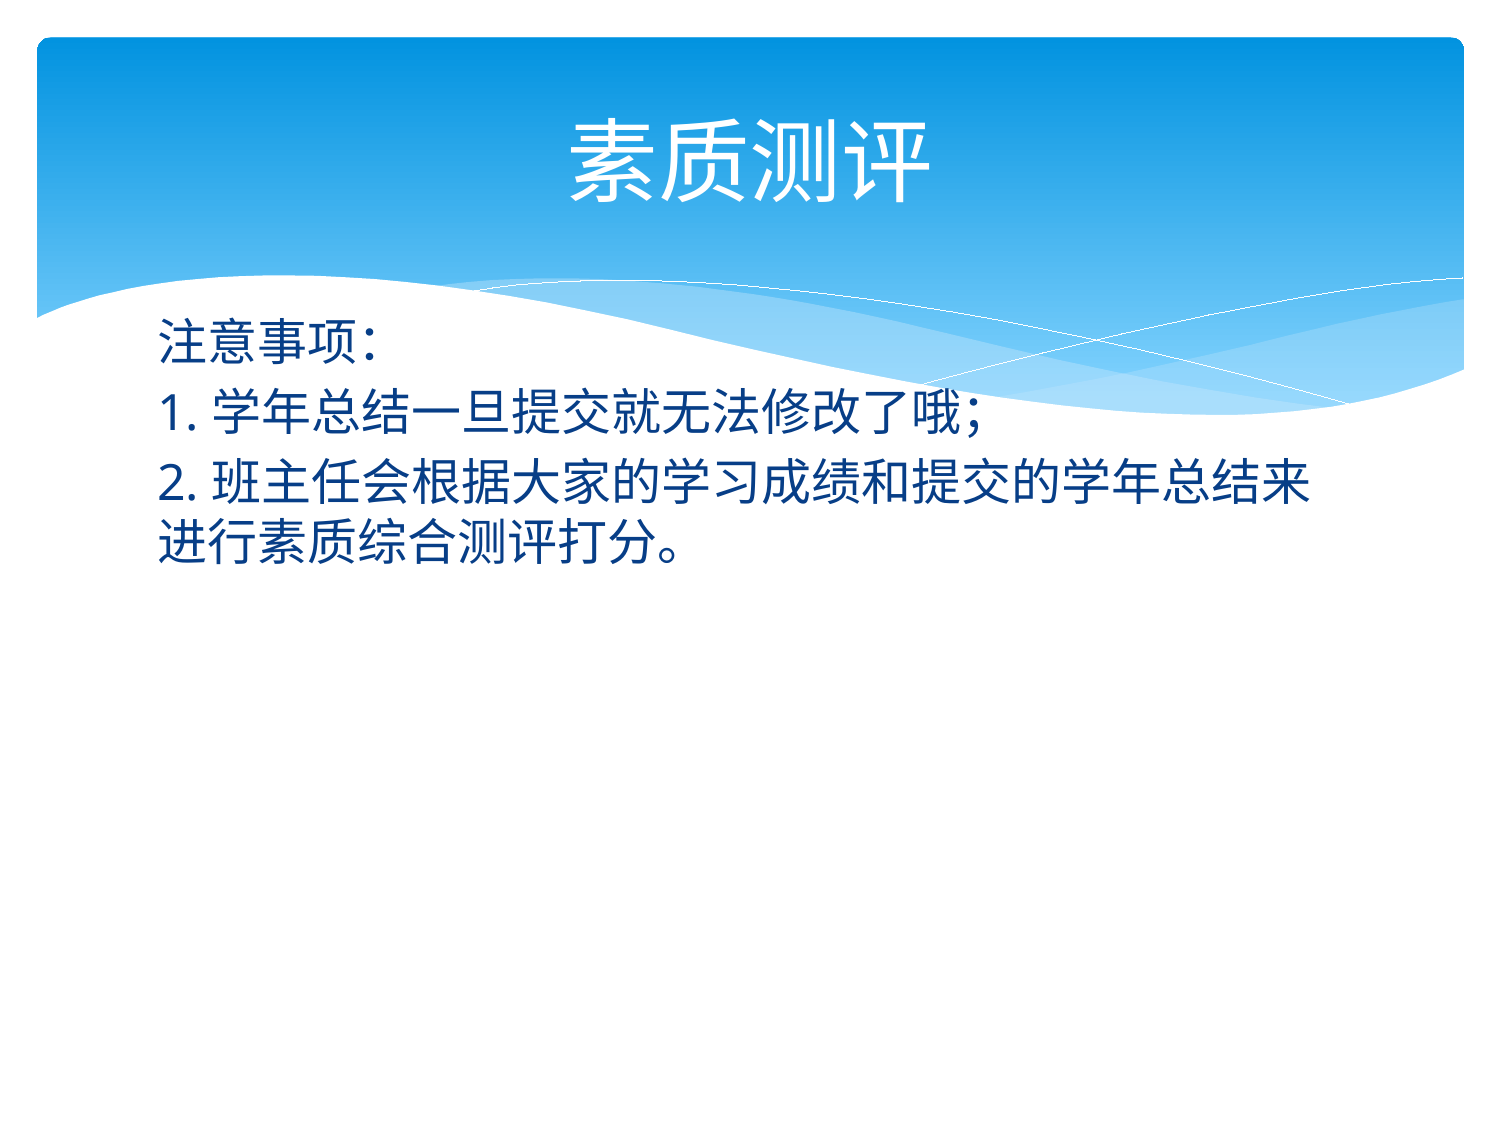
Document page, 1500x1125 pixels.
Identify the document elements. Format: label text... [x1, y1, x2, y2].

list 注意事项： 1.学年总结一旦提交就无法修改了哦； 2.班主任会根据大家的学习成绩和提交的学年总结来进行素质综合测评打分。 [142, 302, 1358, 869]
title 素质测评 [75, 55, 1425, 261]
